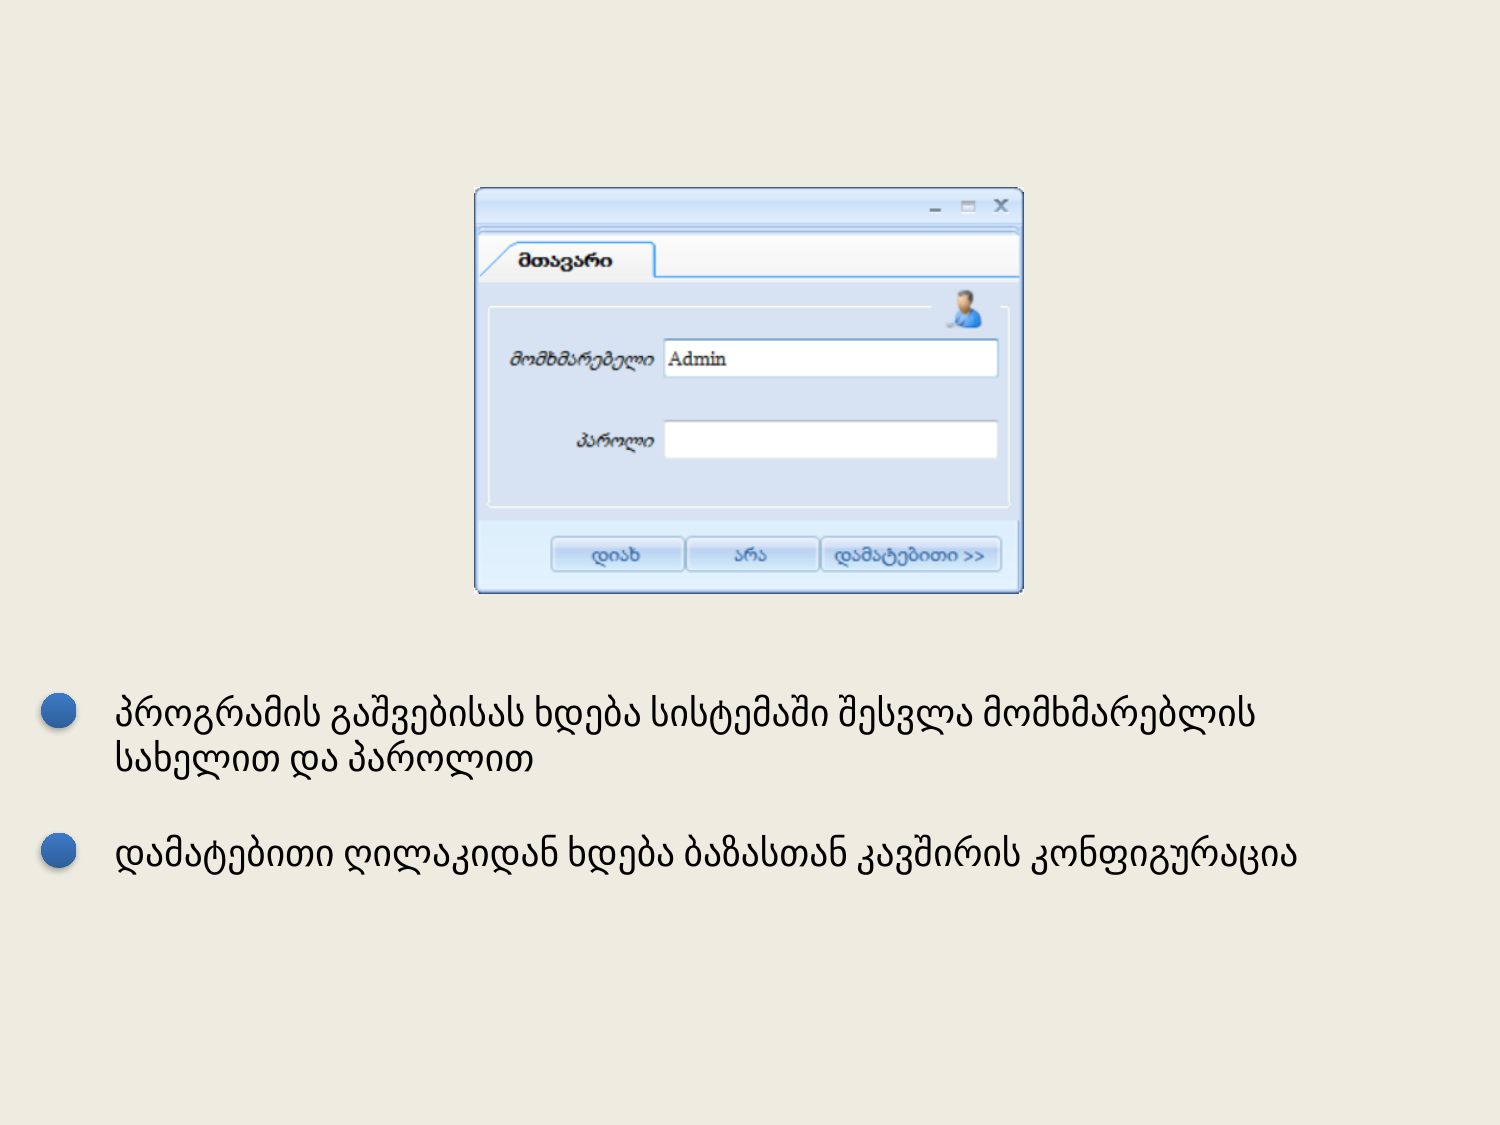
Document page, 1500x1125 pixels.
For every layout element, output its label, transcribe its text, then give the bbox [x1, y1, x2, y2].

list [474, 187, 1024, 594]
text_box [41, 832, 77, 869]
text_box პროგრამის გაშვებისას ხდება სისტემაში შესვლა მომხმარებლის სახელით და პაროლით [99, 681, 1436, 787]
text_box დამატებითი ღილაკიდან ხდება ბაზასთან კავშირის კონფიგურაცია [99, 821, 1436, 881]
text_box [41, 693, 77, 729]
